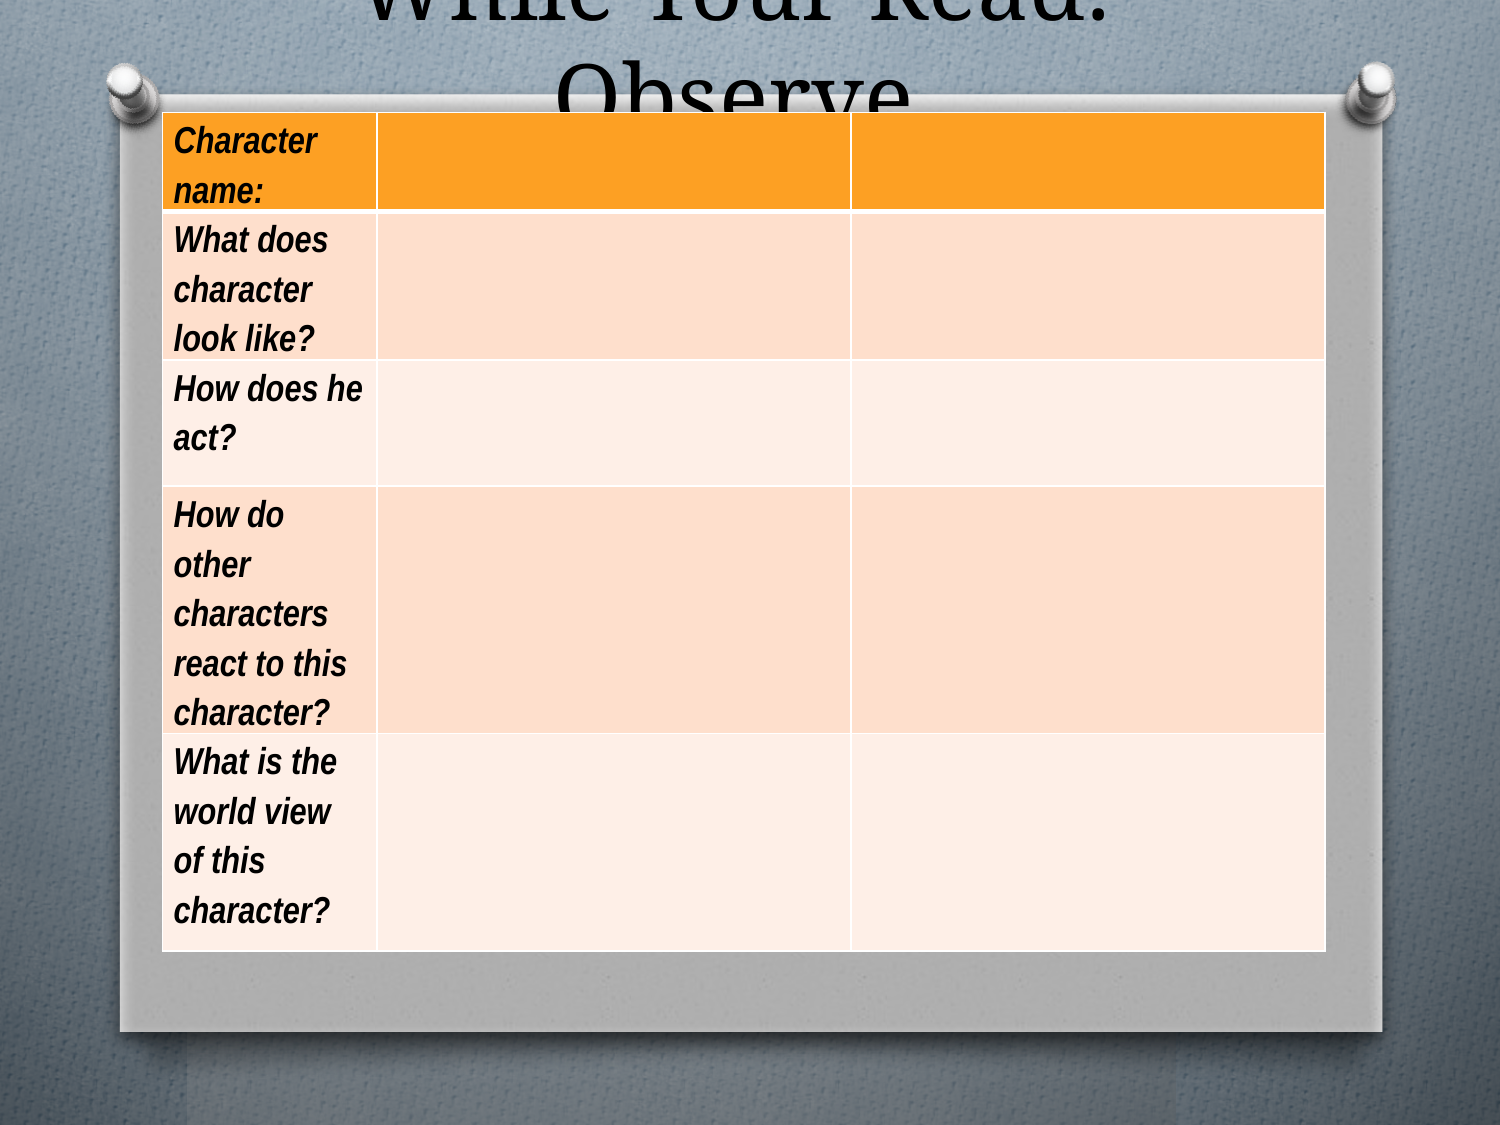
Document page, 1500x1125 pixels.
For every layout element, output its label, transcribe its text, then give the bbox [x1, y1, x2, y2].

table_cell [852, 734, 1324, 950]
table_cell [852, 487, 1324, 733]
table_cell What does character look like? [163, 214, 376, 359]
table_header [852, 113, 1324, 209]
table_cell [378, 734, 850, 950]
table_cell How does he act? [163, 361, 376, 485]
picture [75, 29, 162, 153]
table_cell How do other characters react to this character? [163, 487, 376, 733]
picture [1317, 35, 1439, 156]
table_cell [378, 214, 850, 359]
table_cell [852, 214, 1324, 359]
table_cell [378, 487, 850, 733]
table_cell [852, 361, 1324, 485]
table_cell What is the world view of this character? [163, 734, 376, 950]
table_header [378, 113, 850, 209]
title While Your Read: Observe [162, 0, 1306, 112]
table_header Character name: [163, 113, 376, 209]
table_cell [378, 361, 850, 485]
